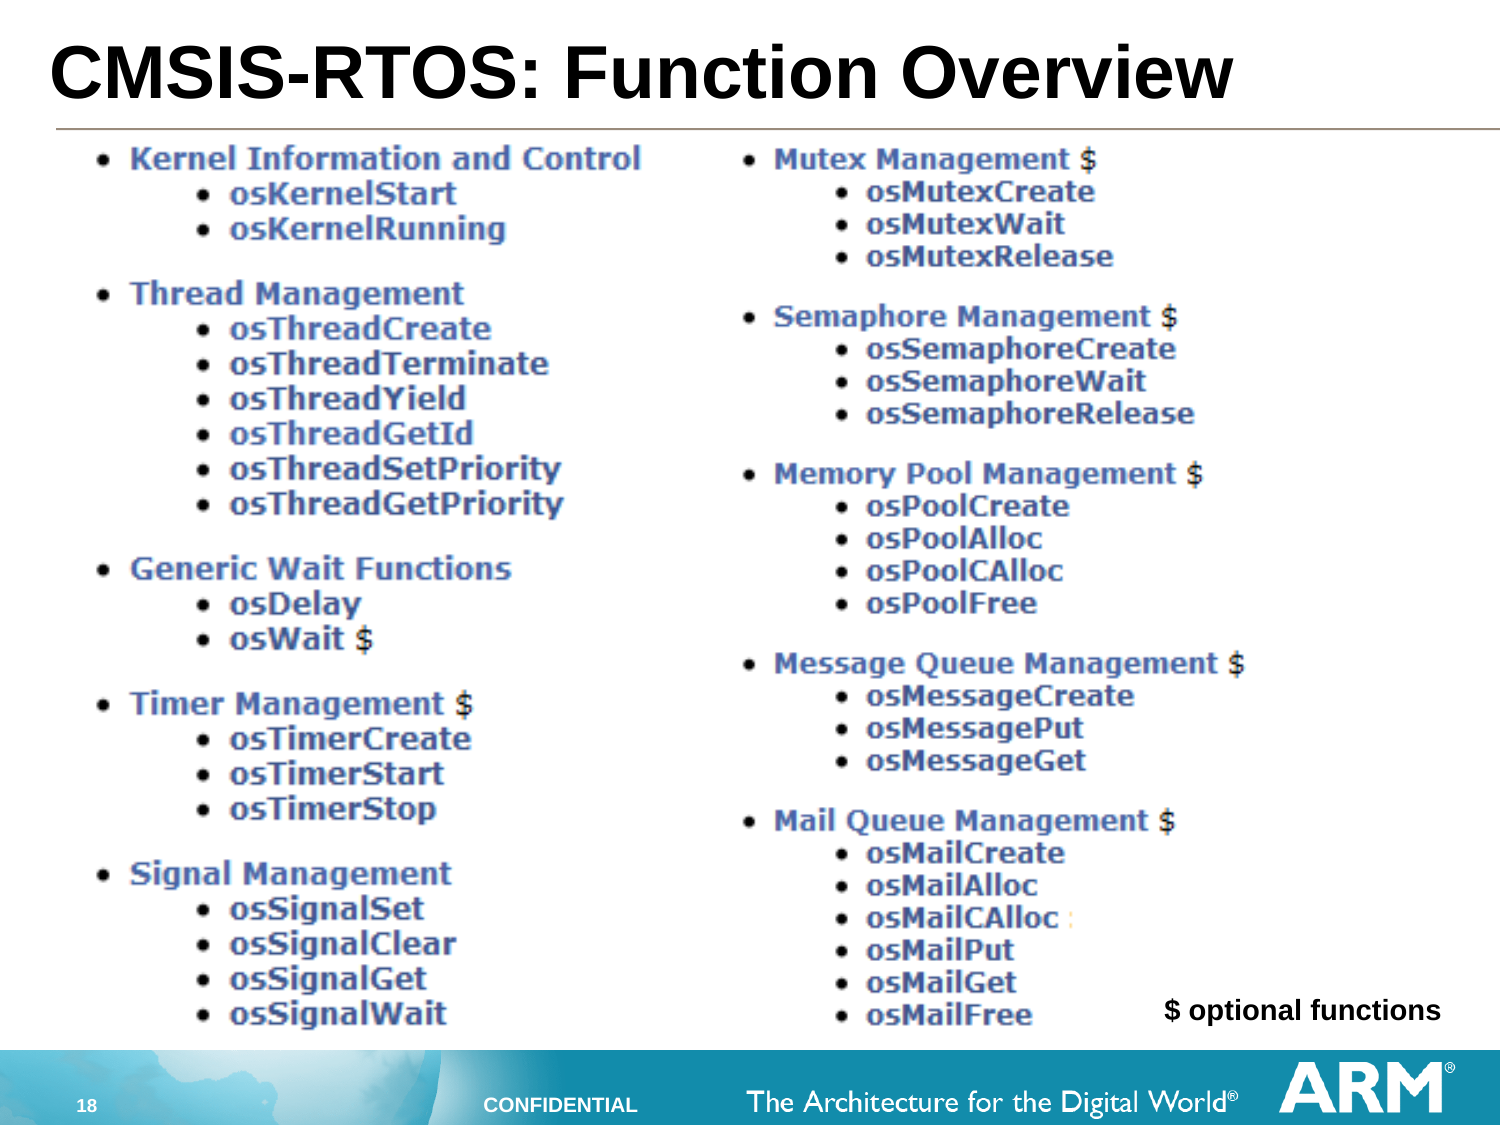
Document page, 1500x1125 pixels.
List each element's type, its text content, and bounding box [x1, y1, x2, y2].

text_box $ optional functions [1271, 983, 1500, 1034]
picture [0, 133, 1500, 1125]
title CMSIS-RTOS: Function Overview [33, 0, 1500, 138]
